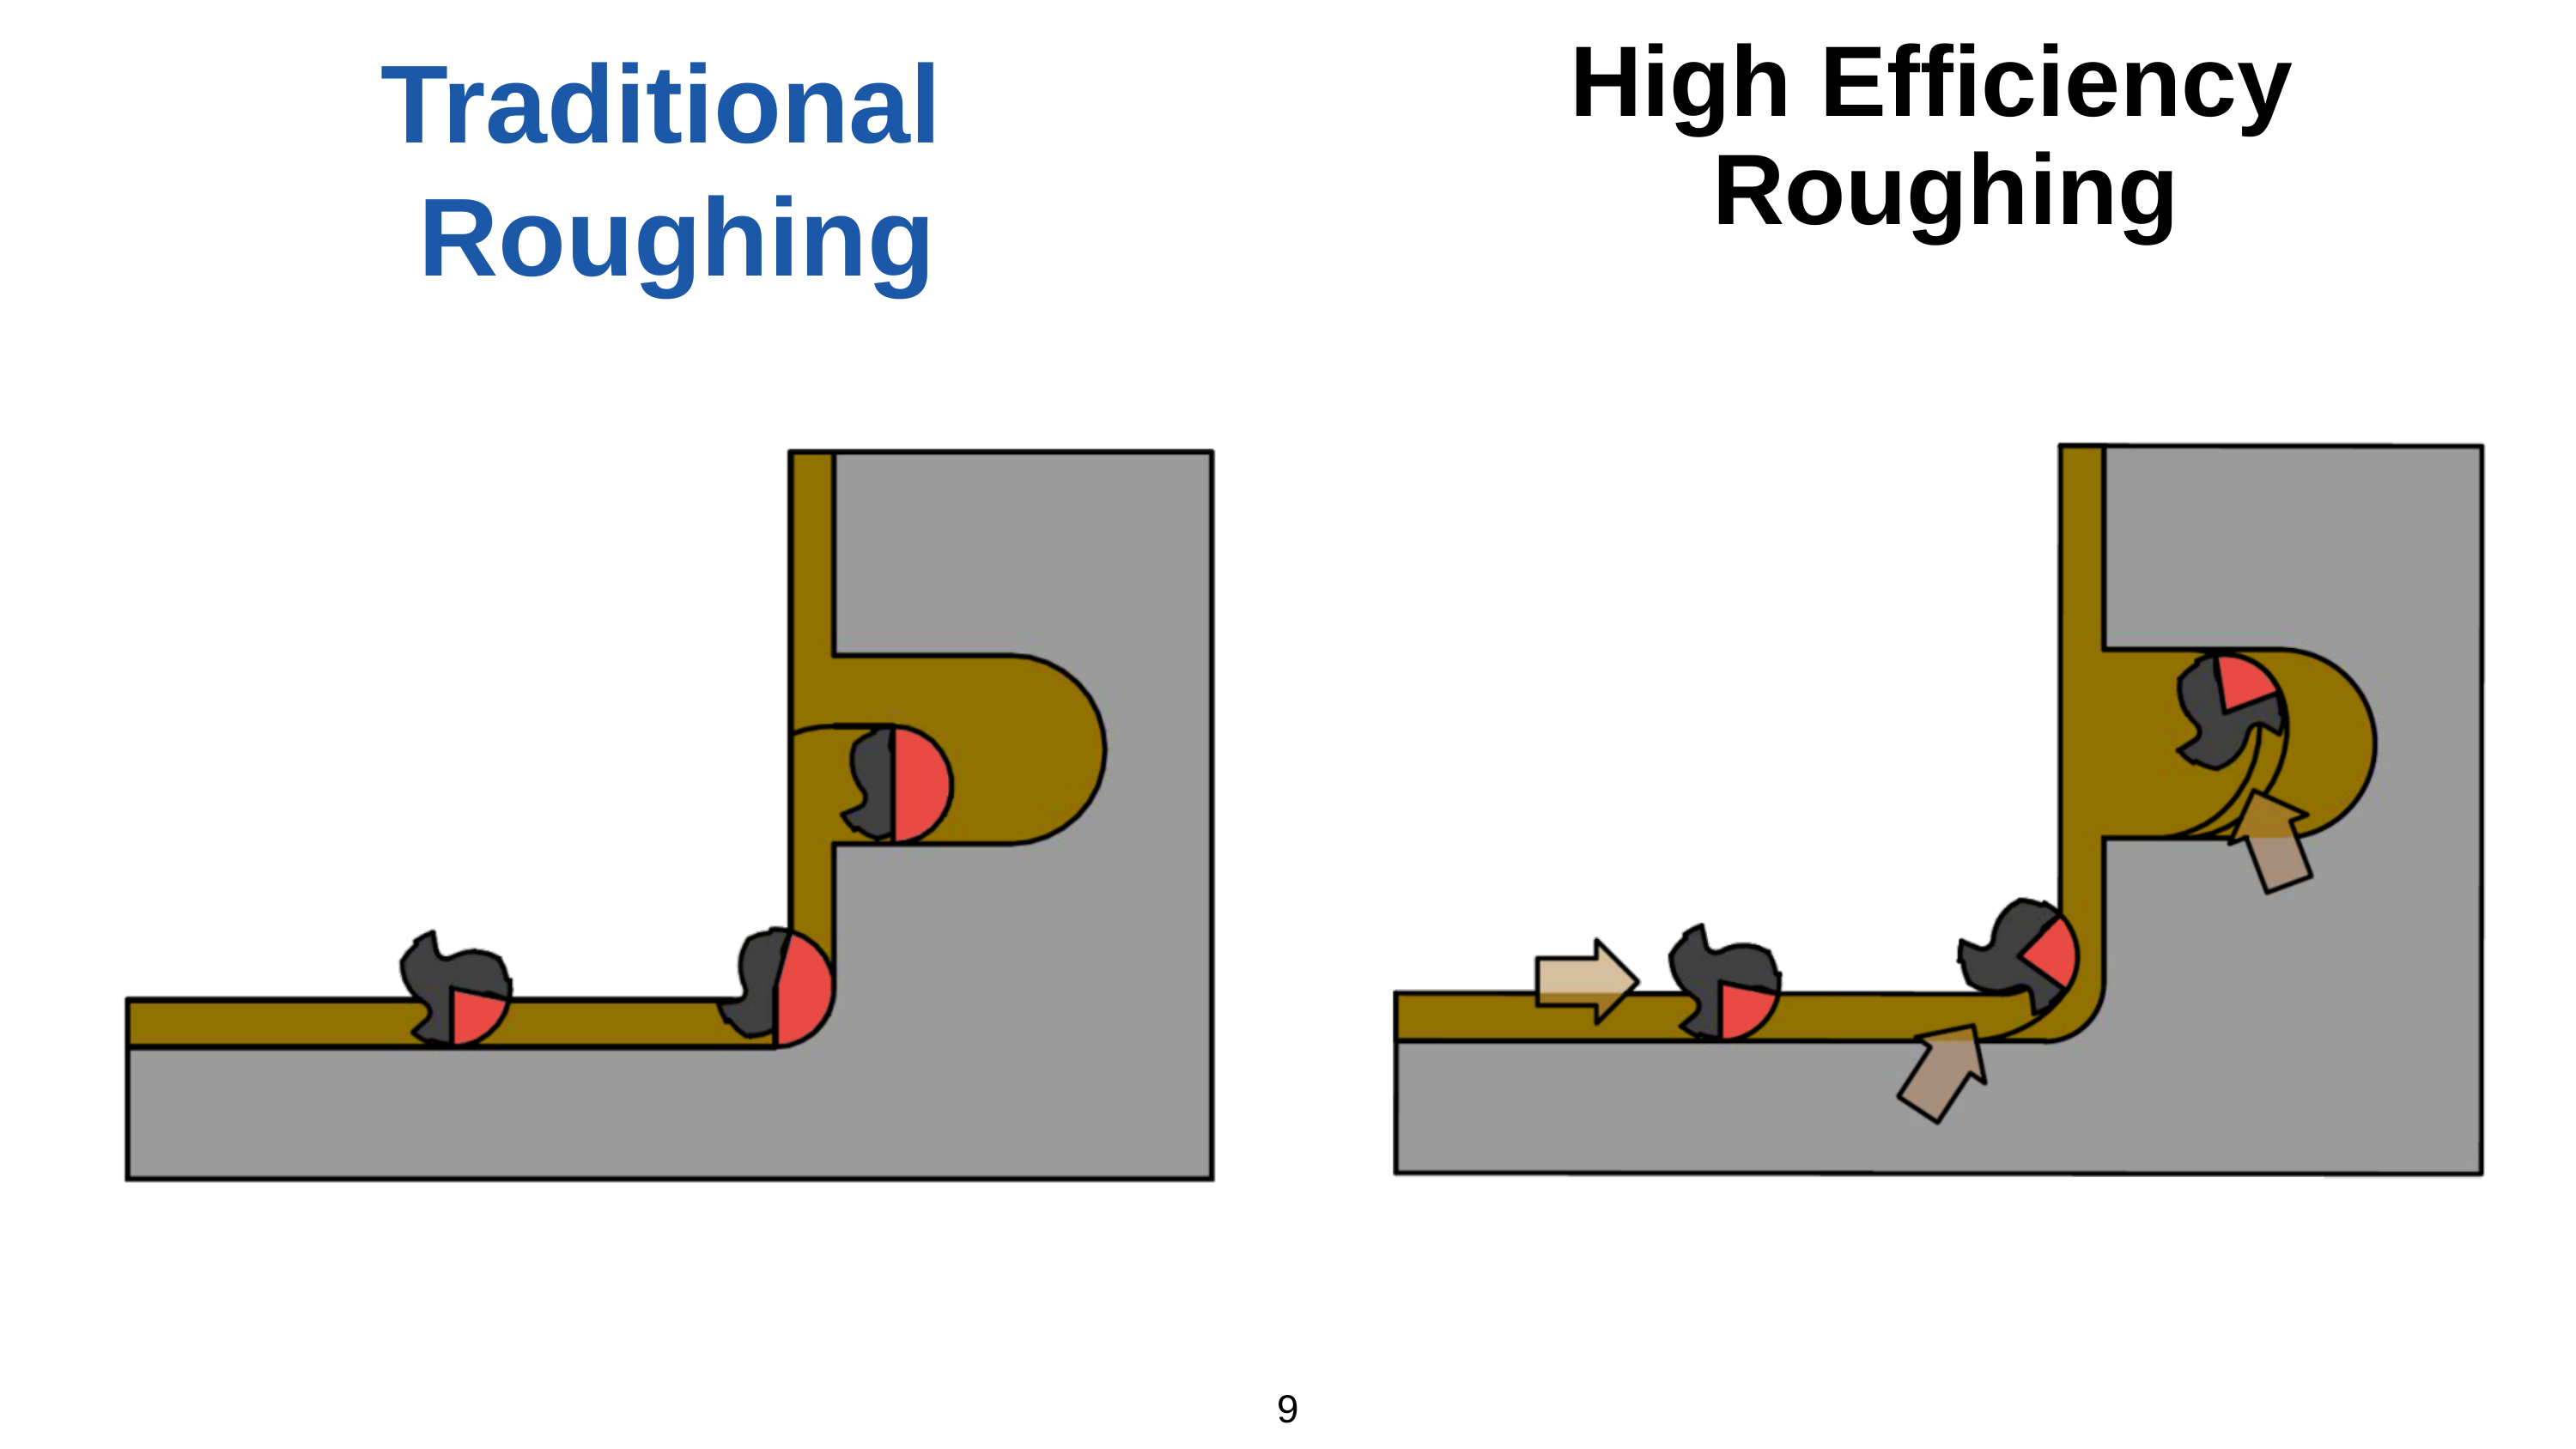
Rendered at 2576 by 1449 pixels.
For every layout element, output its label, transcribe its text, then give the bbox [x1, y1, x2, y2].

picture [1294, 366, 2562, 1241]
picture [73, 394, 1282, 1225]
slide_number 9 [1235, 1368, 1341, 1446]
title High Efficiency Roughing [1341, 25, 2523, 276]
text_box Traditional Roughing [87, 23, 1268, 358]
